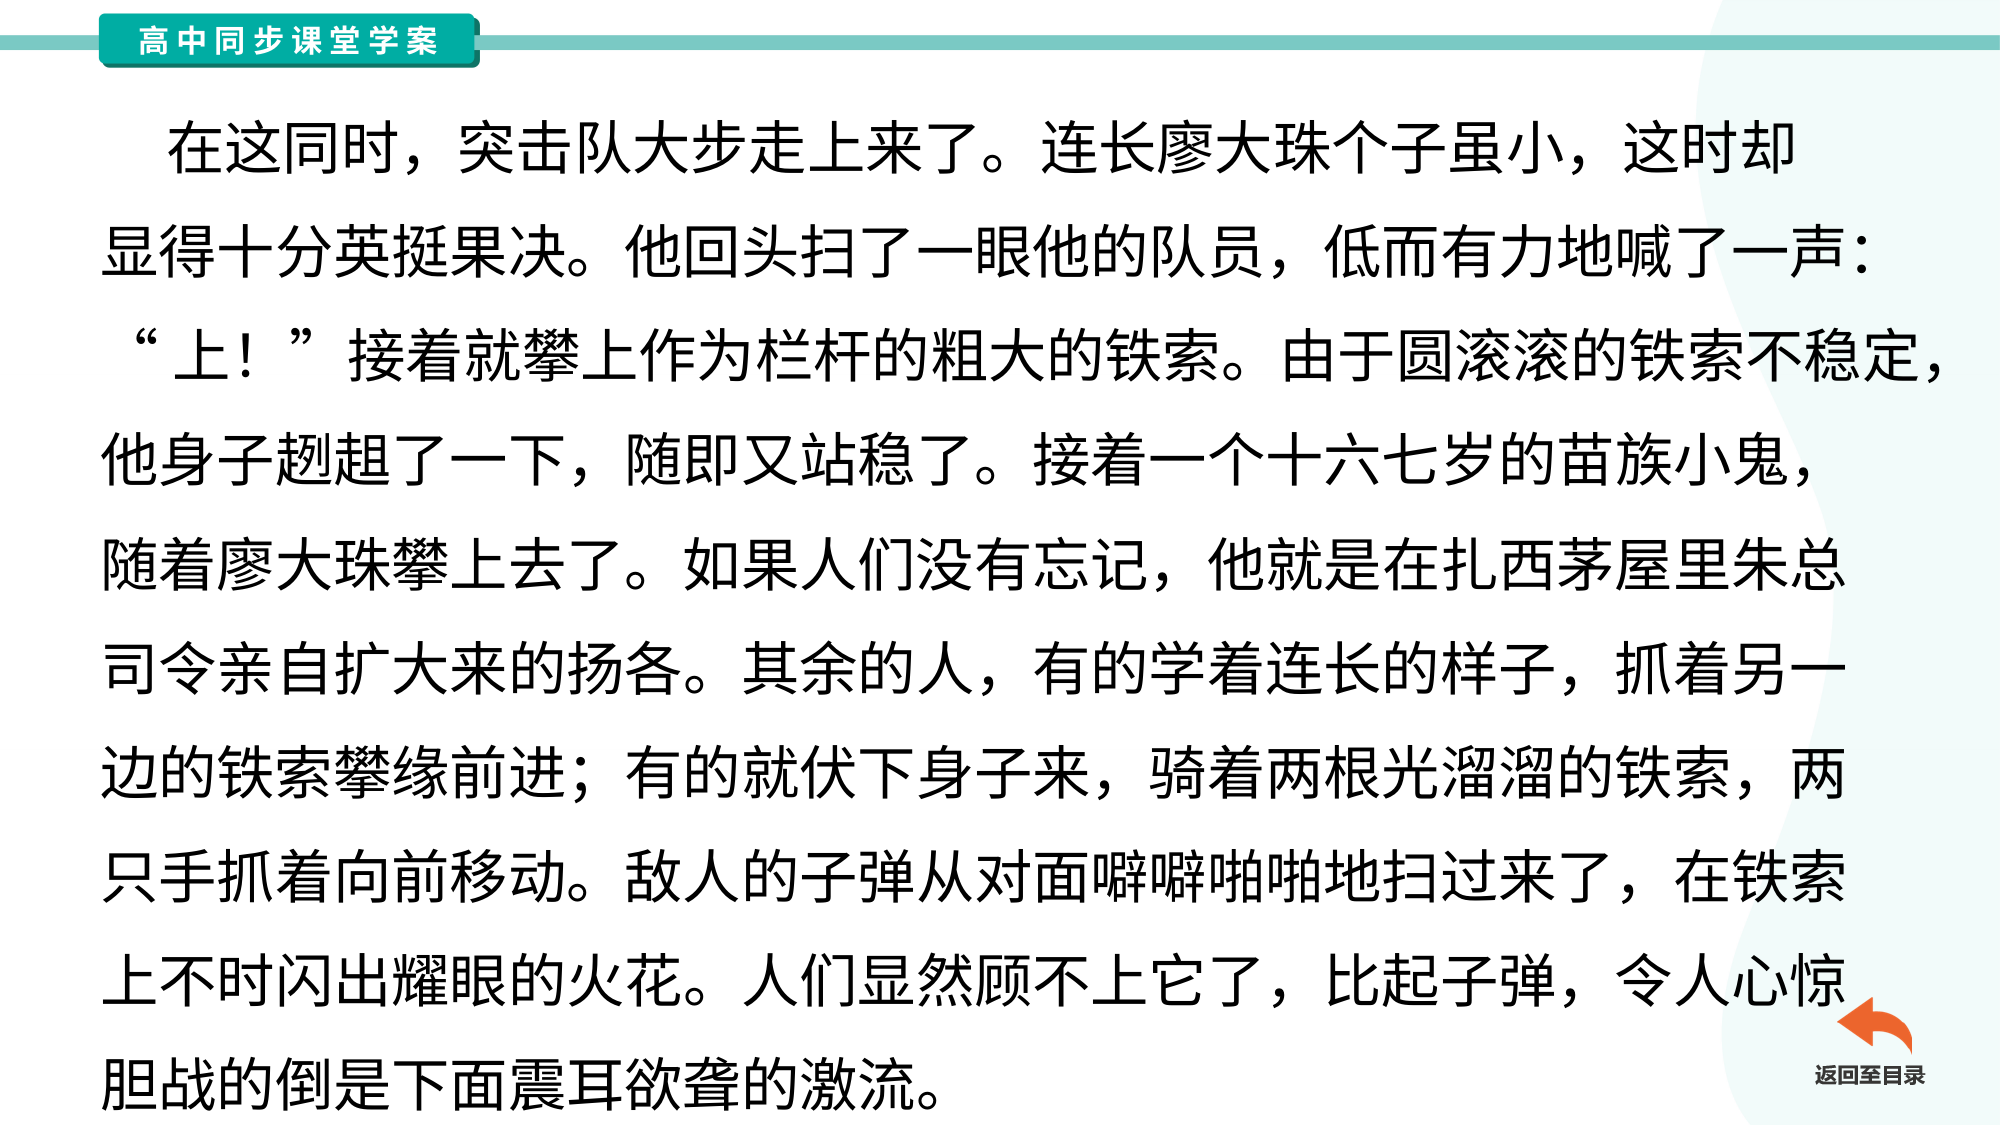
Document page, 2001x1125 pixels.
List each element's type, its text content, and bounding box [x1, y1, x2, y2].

picture [0, 0, 2000, 1125]
text_box 在这同时，突击队大步走上来了。连长廖大珠个子虽小，这时却 显得十分英挺果决。他回头扫了一眼他的队员，低而有力地喊了一声： “上！”接着就攀上作为栏杆的粗大的铁索。由于圆滚滚的铁索不稳定， 他身子趔趄了一下，随即又站稳了。接着一个十六七岁的苗族小鬼， 随着廖大珠攀上去了。如果人们没有忘记，他就是在扎西茅屋里朱总 司令亲自扩大来的扬各。其余的人，有的学着连长的样子，抓着另一 边的铁索攀缘前进；有的就伏下身子来，骑着两根光溜溜的铁索，两 只手抓着向前移动。敌人的子弹从对面噼噼啪啪地扫过来了，在铁索 上不时闪出耀眼的火花。人们显然顾不上它了，比起子弹，令人心惊 胆战的倒是下面震耳欲聋的激流。 [100, 76, 1899, 1119]
